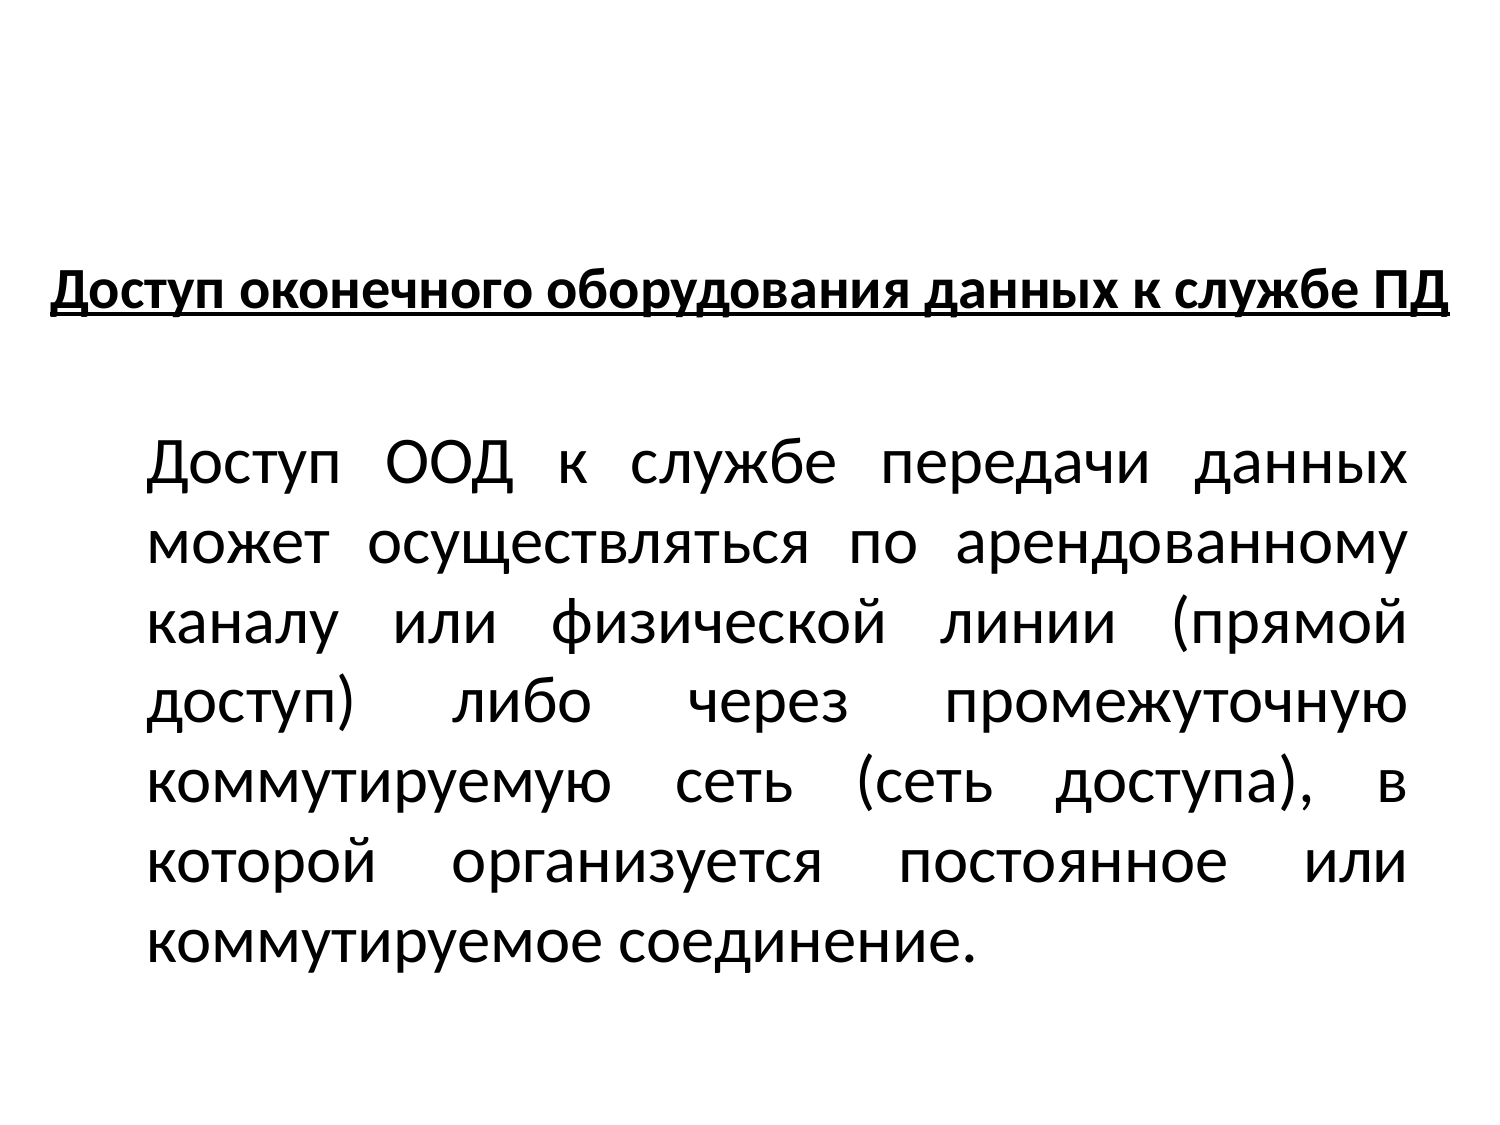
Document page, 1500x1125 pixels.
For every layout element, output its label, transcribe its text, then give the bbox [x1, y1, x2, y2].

list Доступ ООД к службе передачи данных может осуществляться по арендованному каналу или физической линии (прямой доступ) либо через промежуточную коммутируемую сеть (сеть доступа), в которой организуется постоянное или коммутируемое соединение. [75, 408, 1425, 1005]
title Доступ оконечного оборудования данных к службе ПД [0, 45, 1500, 386]
